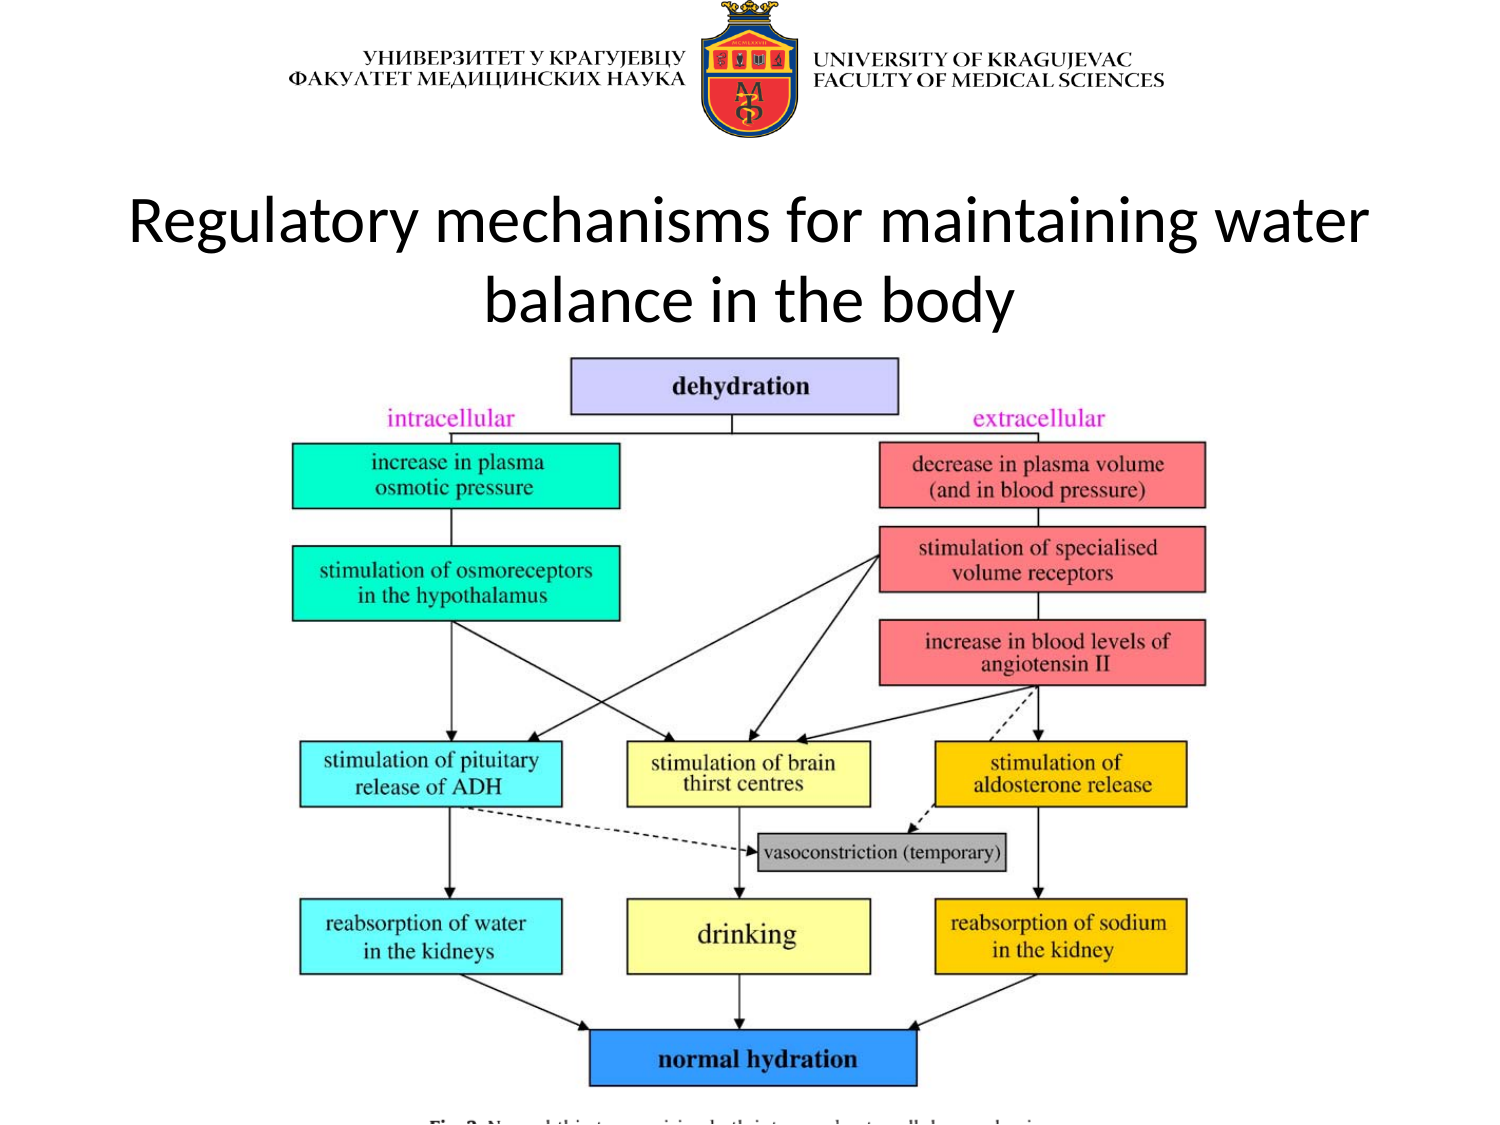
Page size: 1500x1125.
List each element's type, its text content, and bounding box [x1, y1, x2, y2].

picture [289, 0, 1164, 138]
title Regulatory mechanisms for maintaining water balance in the body [74, 162, 1426, 351]
picture [289, 352, 1211, 1124]
